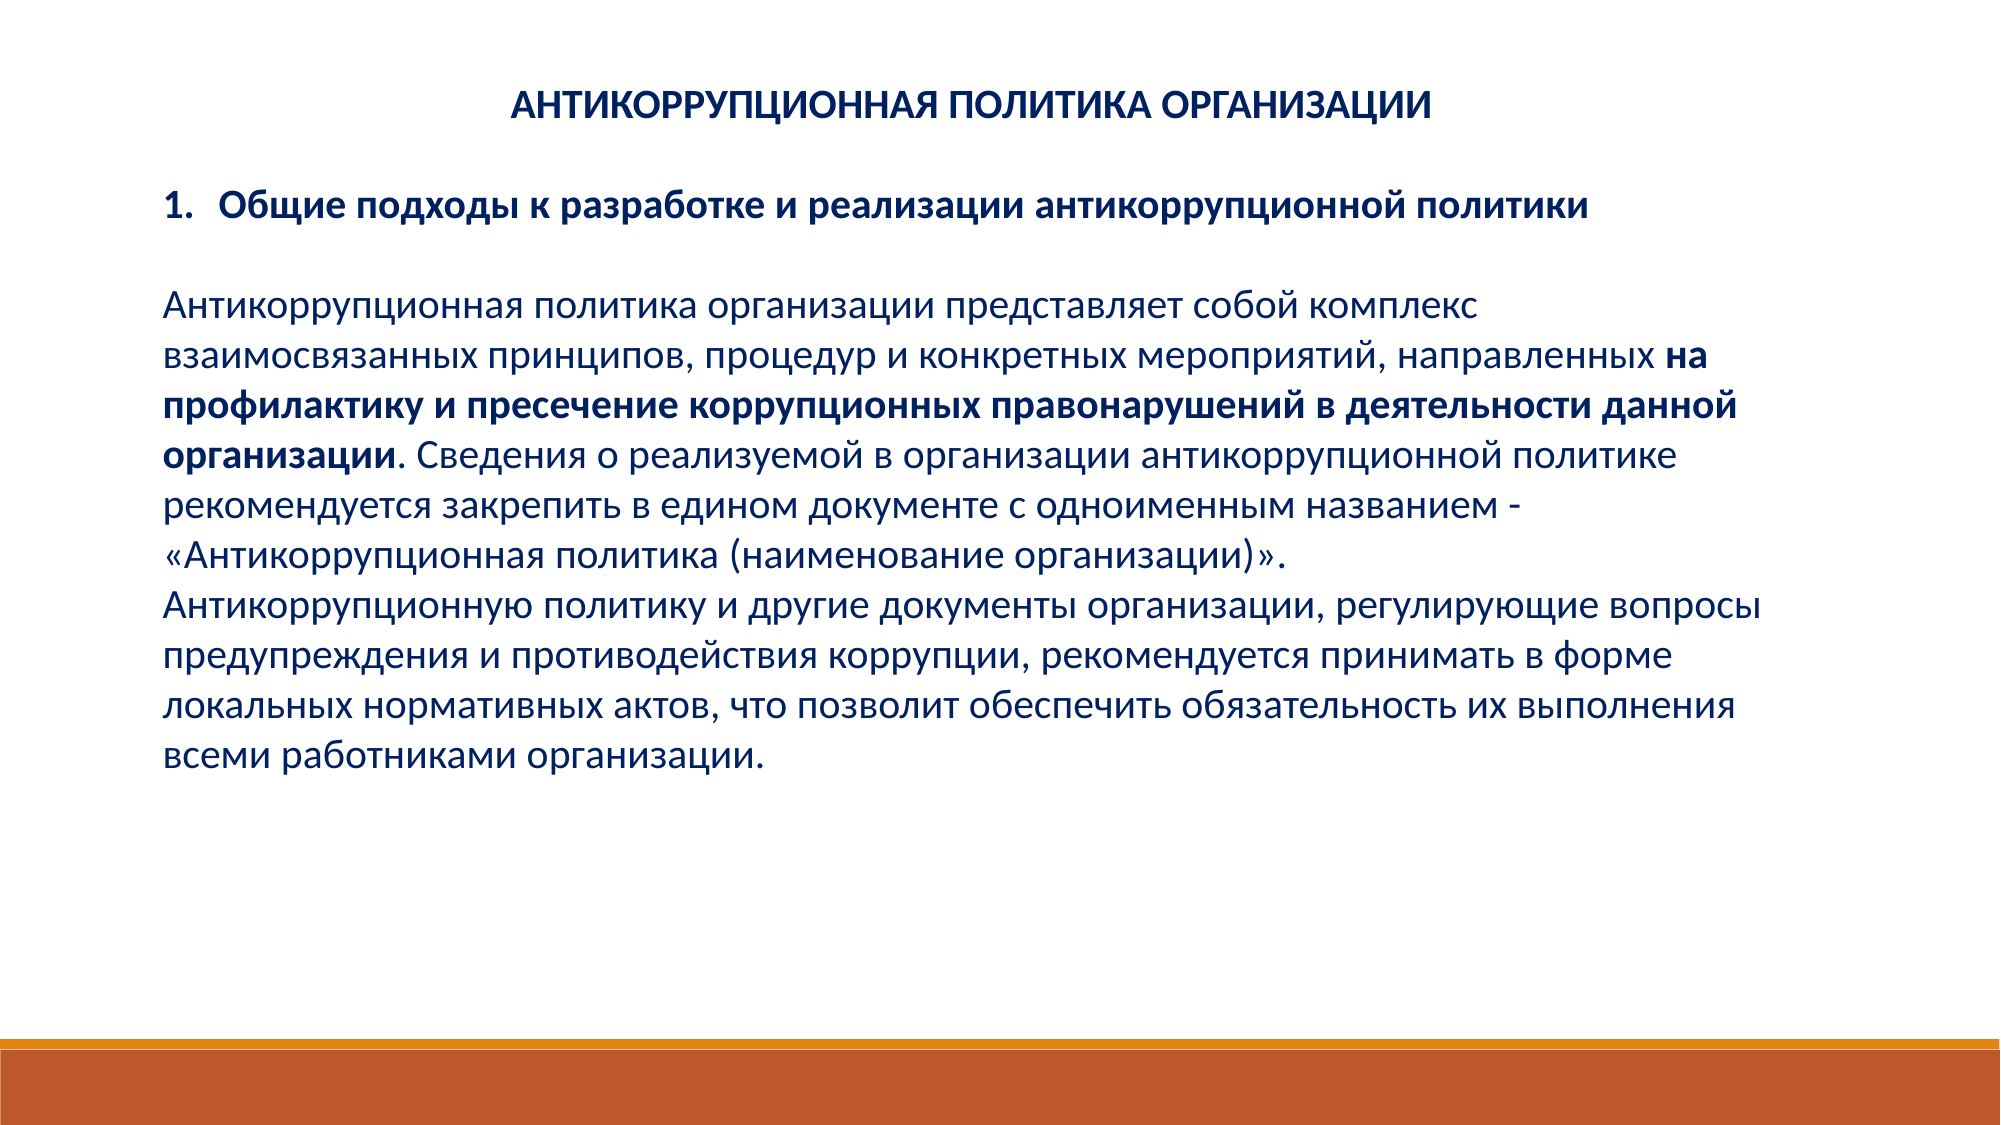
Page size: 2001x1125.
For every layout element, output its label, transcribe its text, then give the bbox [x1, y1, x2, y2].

text_box АНТИКОРРУПЦИОННАЯ ПОЛИТИКА ОРГАНИЗАЦИИ Общие подходы к разработке и реализации антикоррупционной политики Антикоррупционная политика организации представляет собой комплекс взаимосвязанных принципов, процедур и конкретных мероприятий, направленных на профилактику и пресечение коррупционных правонарушений в деятельности данной организации. Сведения о реализуемой в организации антикоррупционной политике рекомендуется закрепить в едином документе с одноименным названием - «Антикоррупционная политика (наименование организации)». Антикоррупционную политику и другие документы организации, регулирующие вопросы предупреждения и противодействия коррупции, рекомендуется принимать в форме локальных нормативных актов, что позволит обеспечить обязательность их выполнения всеми работниками организации. [147, 69, 1796, 785]
